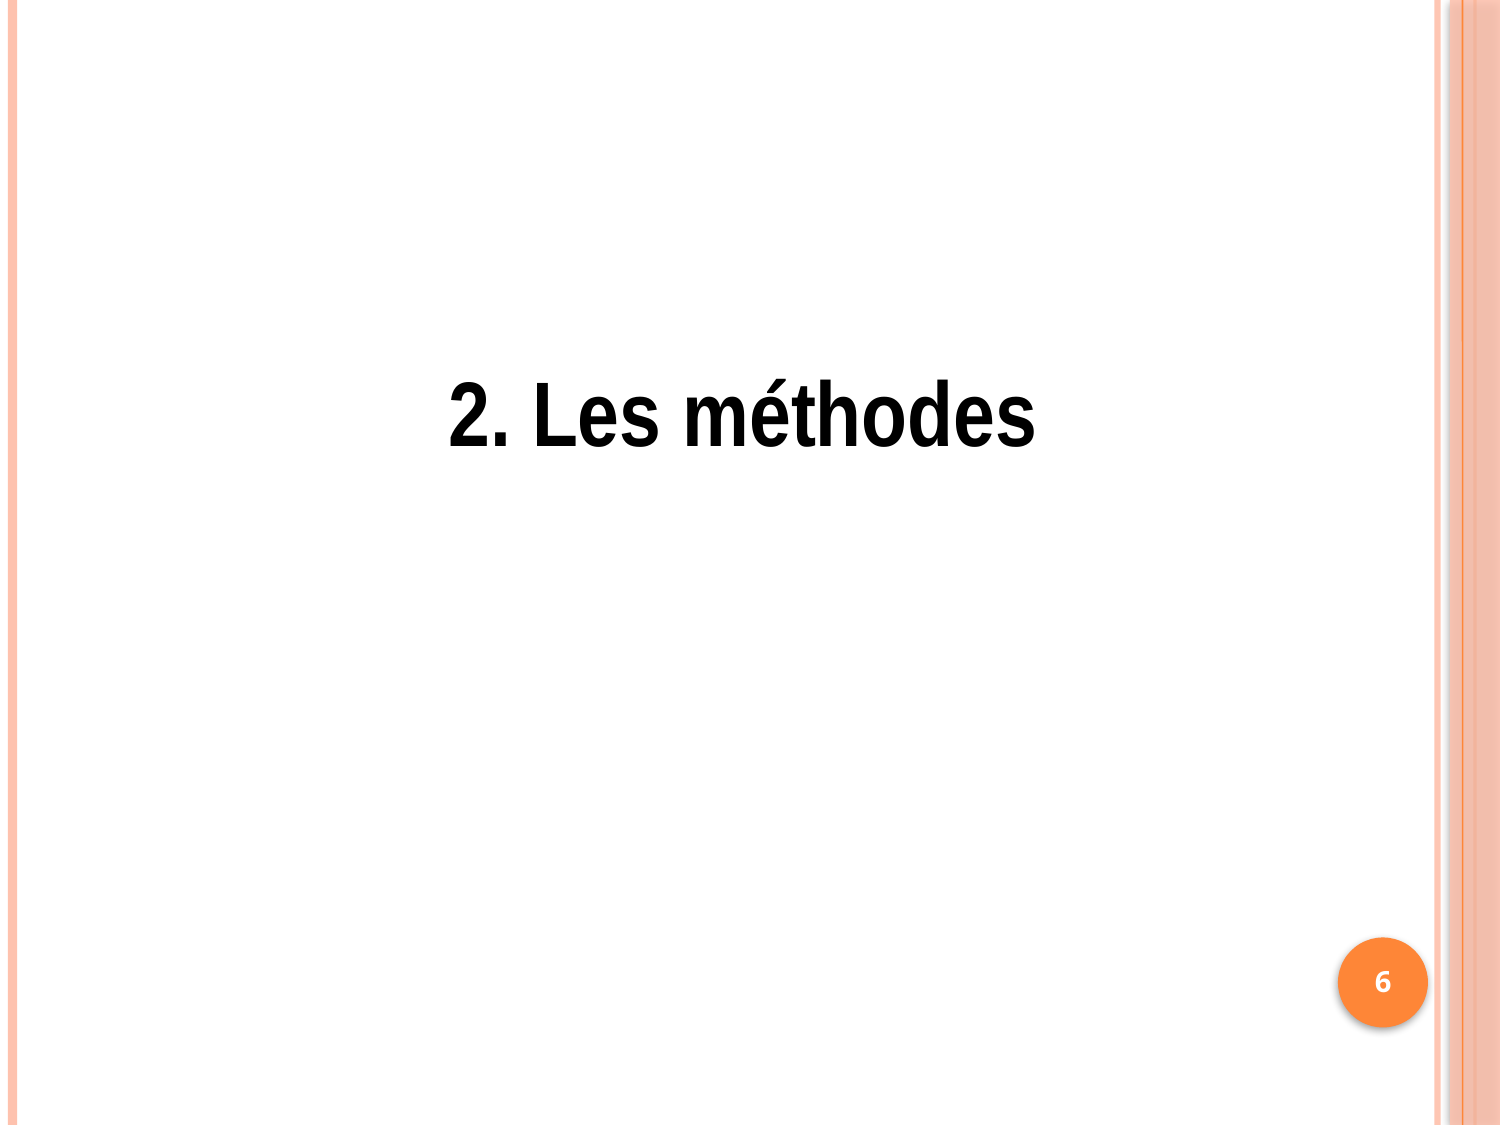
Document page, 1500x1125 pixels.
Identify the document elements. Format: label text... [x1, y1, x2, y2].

text_box 2. Les méthodes [433, 351, 1102, 473]
slide_number 6 [1333, 940, 1434, 1027]
